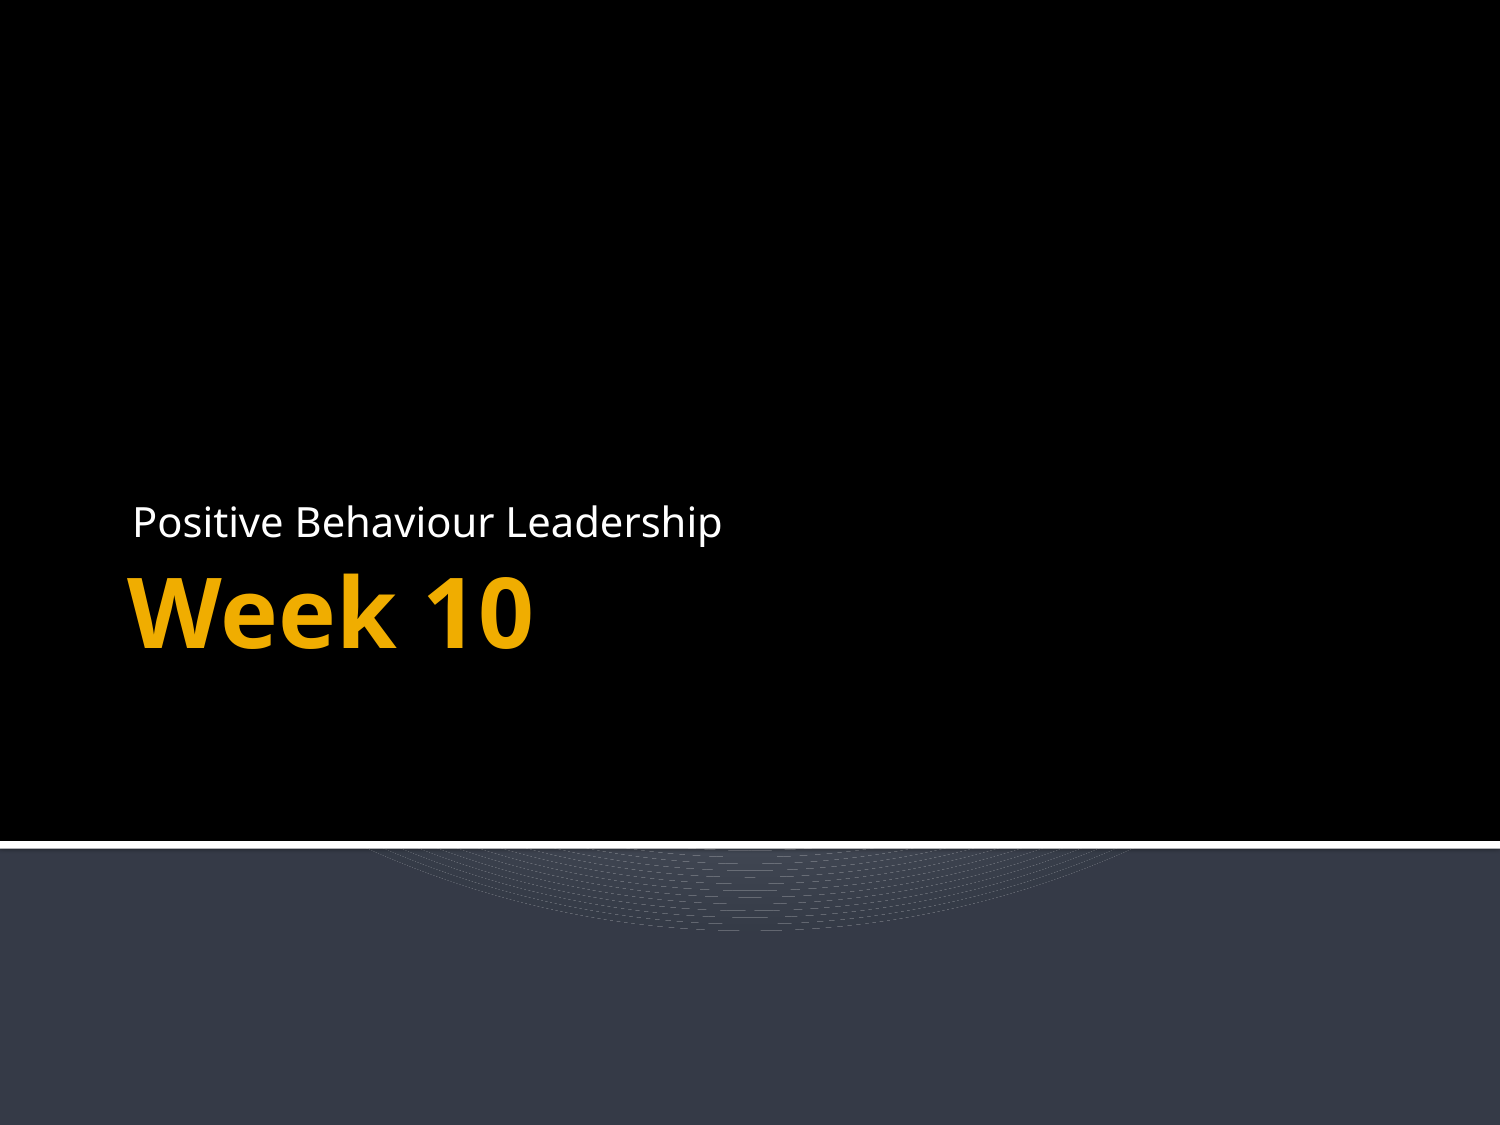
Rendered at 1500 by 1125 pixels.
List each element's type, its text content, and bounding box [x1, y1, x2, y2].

title Week 10 [112, 550, 1438, 825]
subtitle Positive Behaviour Leadership [112, 299, 1438, 546]
